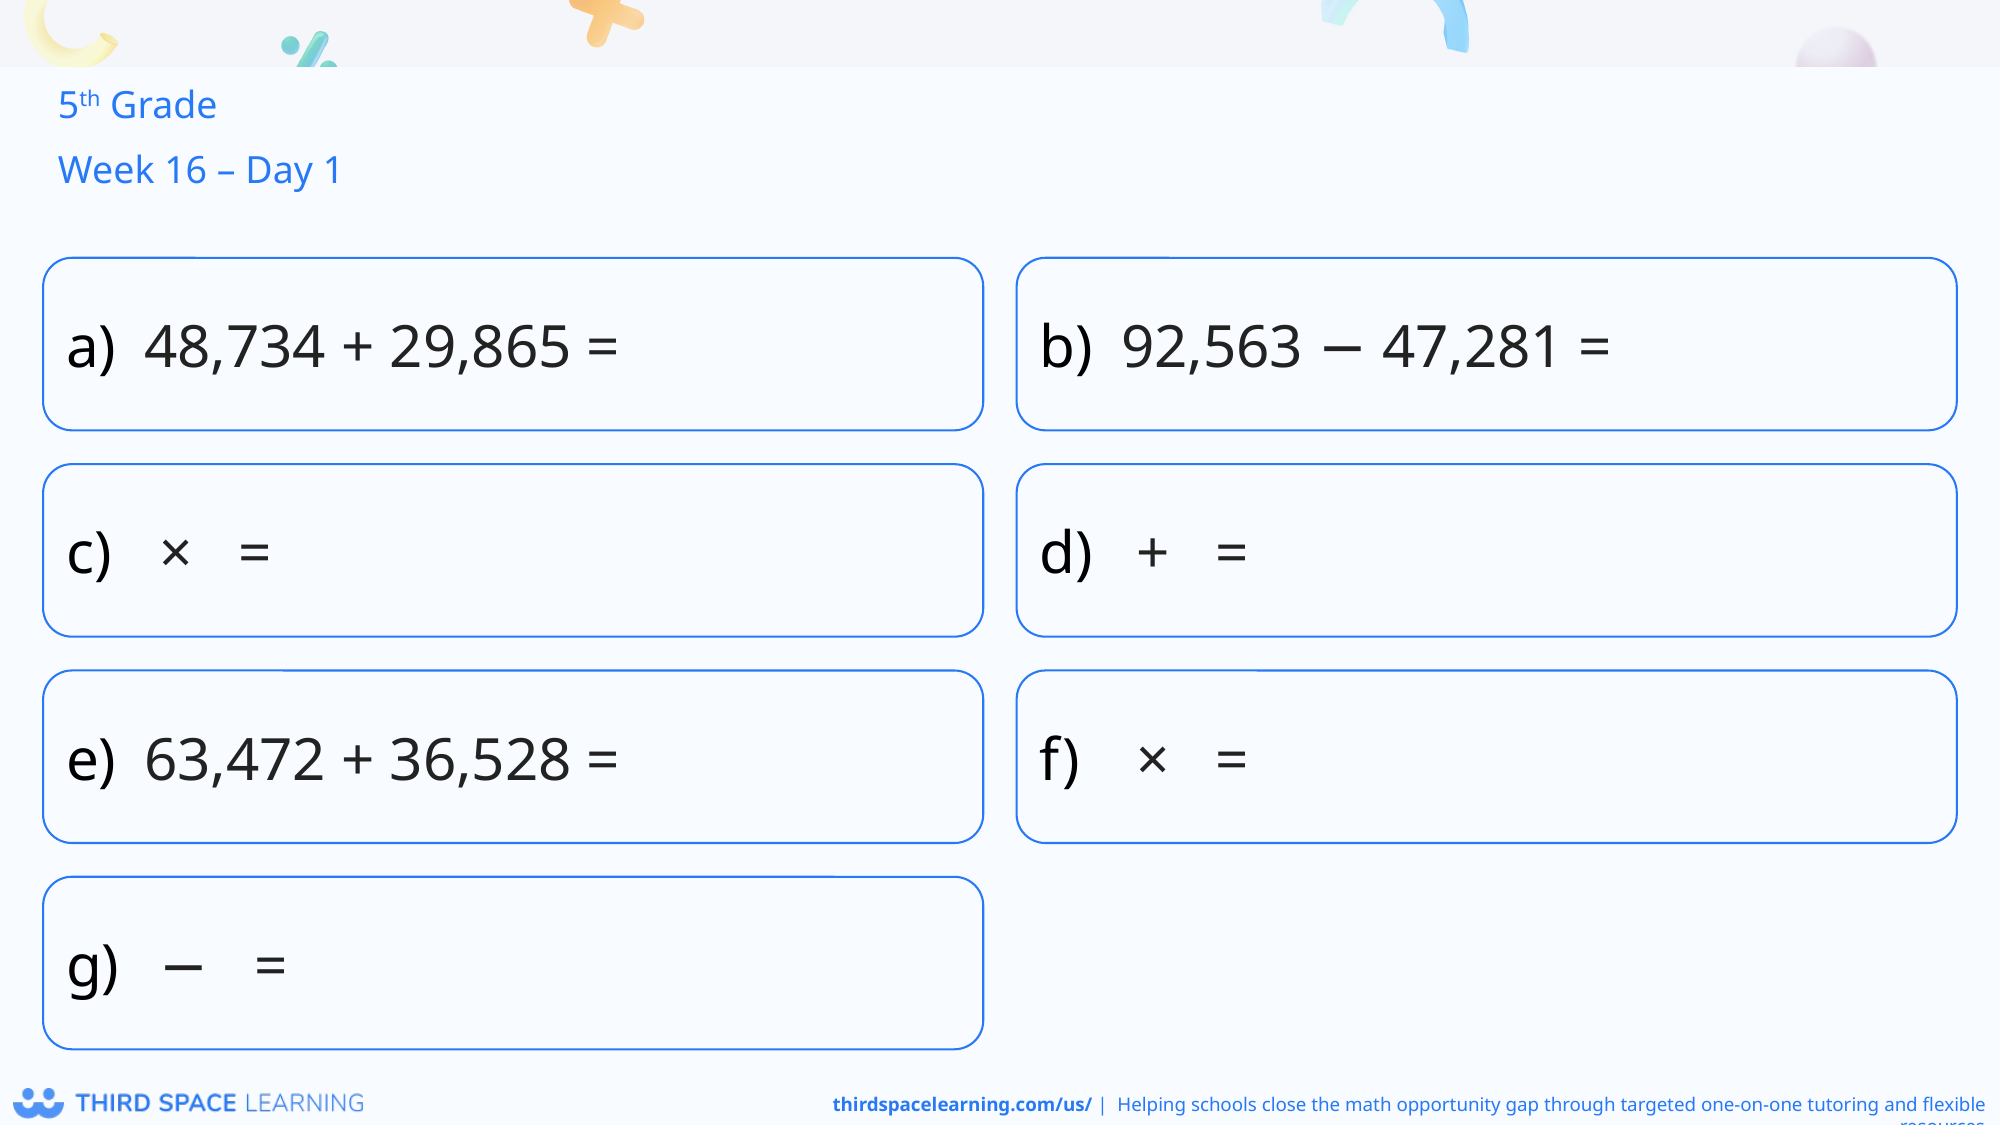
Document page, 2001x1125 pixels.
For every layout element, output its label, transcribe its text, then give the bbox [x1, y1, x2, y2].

picture [0, 0, 2000, 67]
list 48,734 + 29,865 = [129, 272, 962, 416]
list 63,472 + 36,528 = [129, 684, 962, 829]
text_box 5th Grade Week 16 – Day 1 [43, 73, 509, 212]
list 92,563 − 47,281 = [1106, 272, 1939, 416]
picture [13, 1088, 365, 1119]
